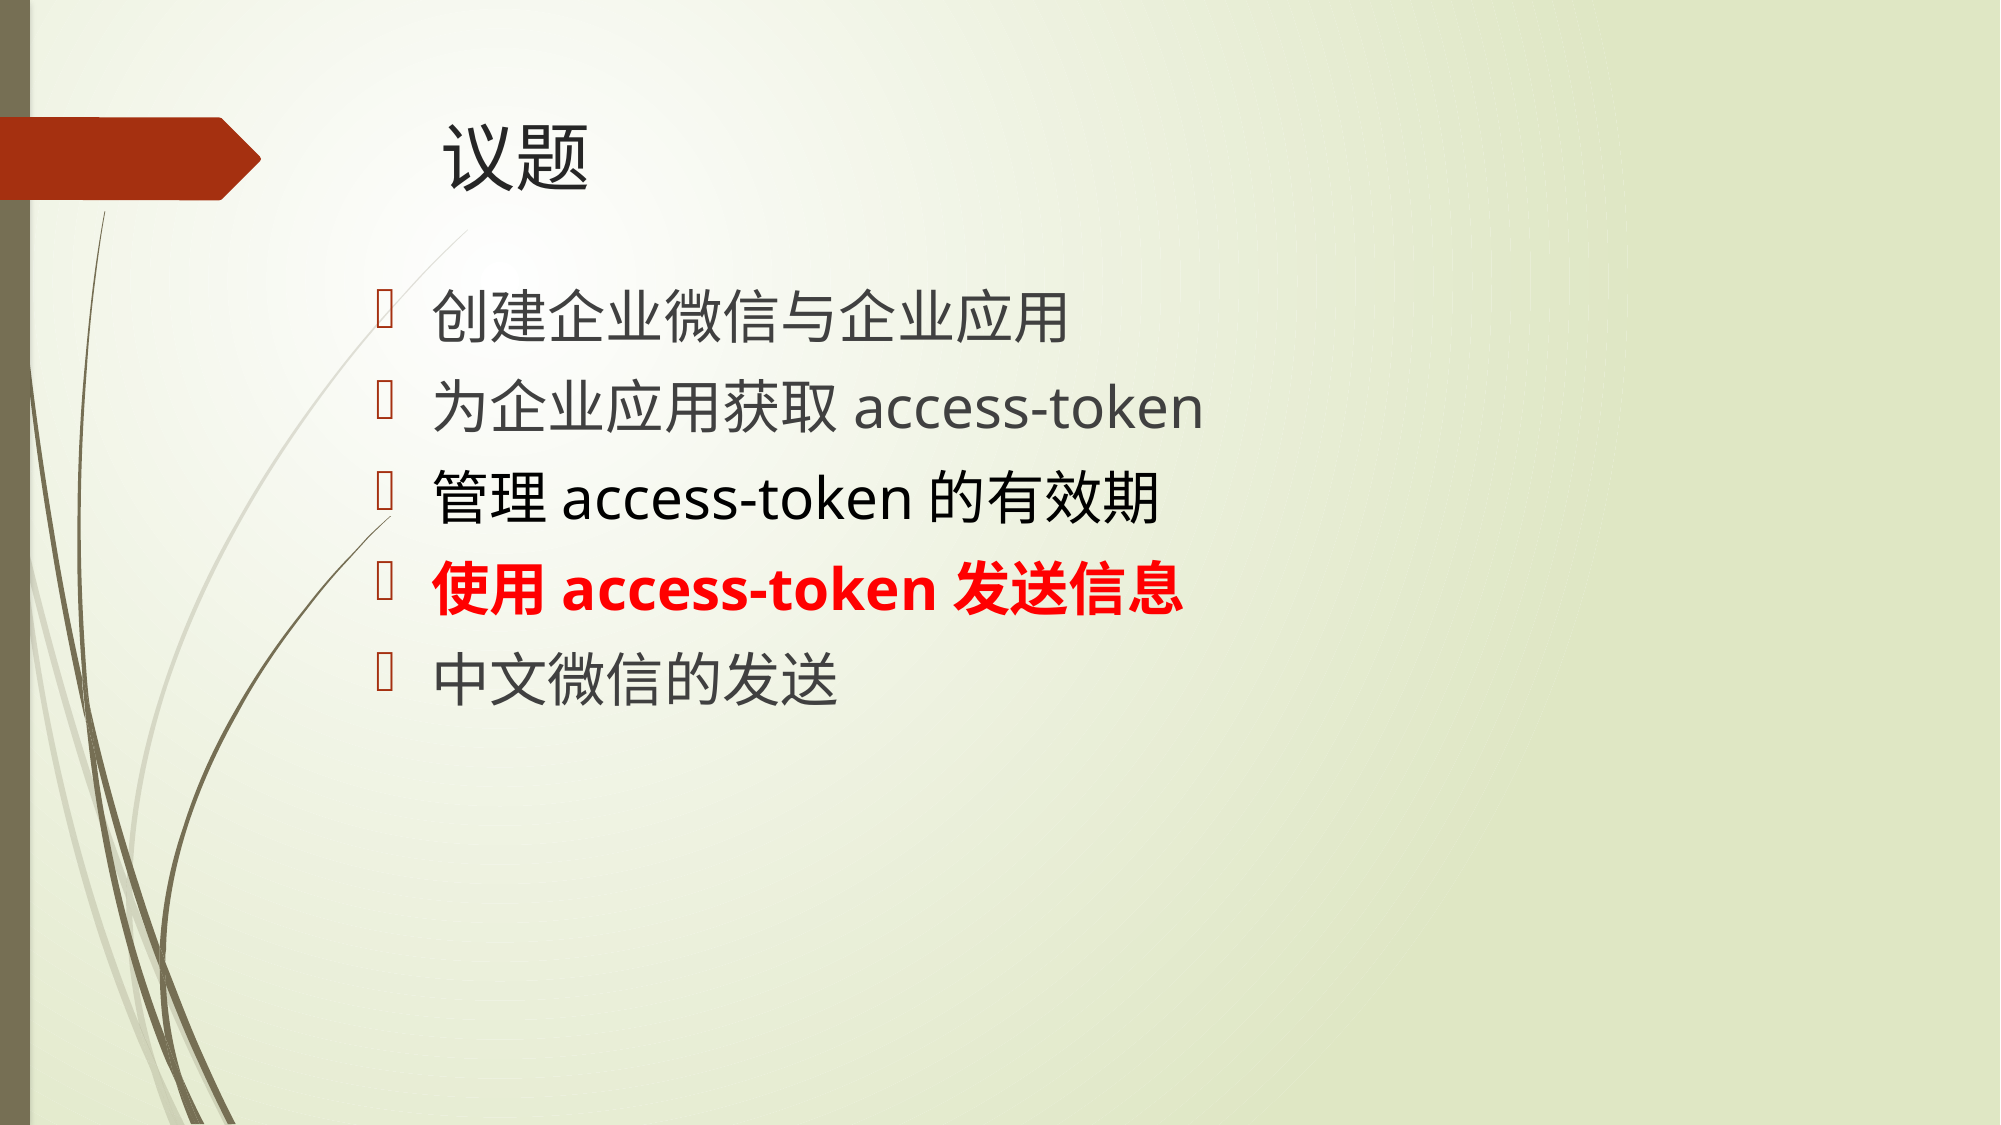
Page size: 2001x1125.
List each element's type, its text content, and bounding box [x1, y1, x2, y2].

title 议题 [425, 102, 1888, 313]
list 创建企业微信与企业应用 为企业应用获取access-token 管理access-token的有效期 使用access-token发送信息 中文微信的发送 [360, 272, 1823, 913]
